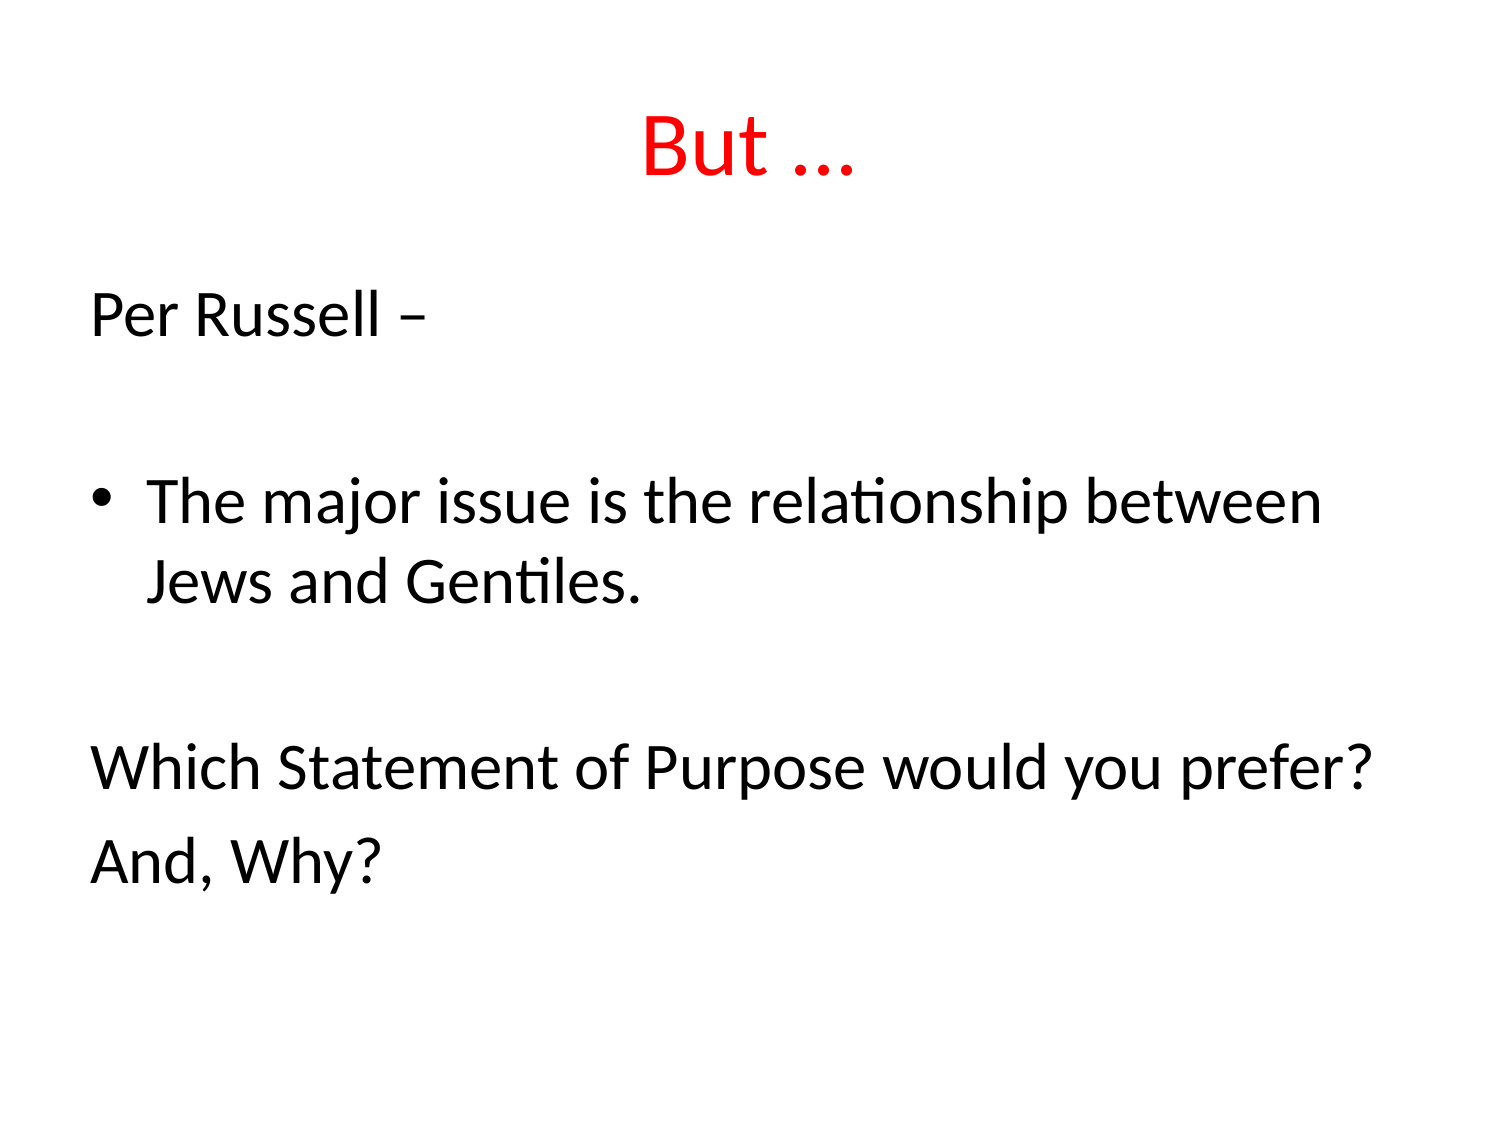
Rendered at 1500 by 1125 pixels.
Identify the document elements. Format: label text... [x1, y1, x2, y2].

list Per Russell – The major issue is the relationship between Jews and Gentiles. Which Statement of Purpose would you prefer? And, Why? [75, 262, 1425, 1005]
title But ... [75, 45, 1425, 233]
